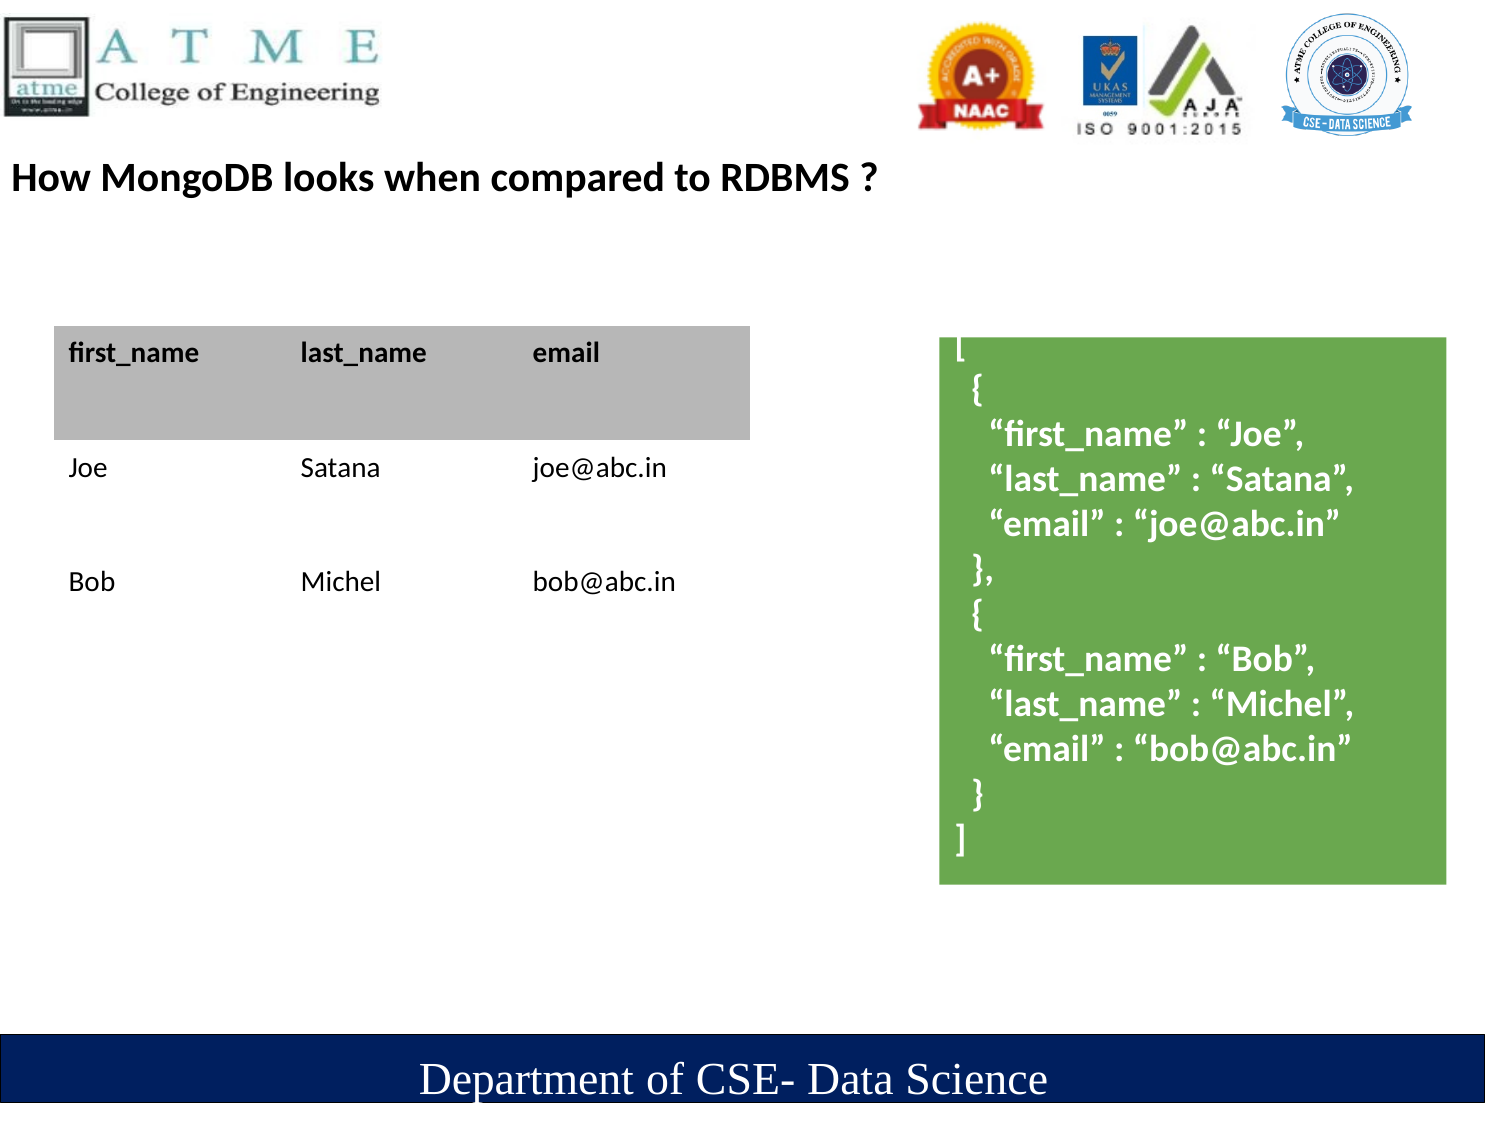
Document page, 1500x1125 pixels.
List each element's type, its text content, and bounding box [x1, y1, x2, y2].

table_cell Bob [54, 555, 286, 669]
table_header last_name [286, 326, 518, 440]
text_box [0, 1033, 1486, 1104]
table_cell Joe [54, 440, 286, 555]
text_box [1061, 16, 1256, 146]
table_header email [518, 326, 750, 440]
table_header first_name [54, 326, 286, 440]
picture [903, 20, 1058, 151]
table_cell Michel [286, 555, 518, 669]
table_cell Satana [286, 440, 518, 555]
picture [0, 13, 383, 121]
title How MongoDB looks when compared to RDBMS ? [0, 80, 1347, 269]
picture [1281, 9, 1412, 140]
table_cell bob@abc.in [518, 555, 750, 669]
table_cell joe@abc.in [518, 440, 750, 555]
text_box [ { “first_name” : “Joe”, “last_name” : “Satana”, “email” : “joe@abc.in” }, { “first_name” : “Bob”, “last_name” : “Michel”, “email” : “bob@abc.in” } ] [939, 337, 1447, 885]
